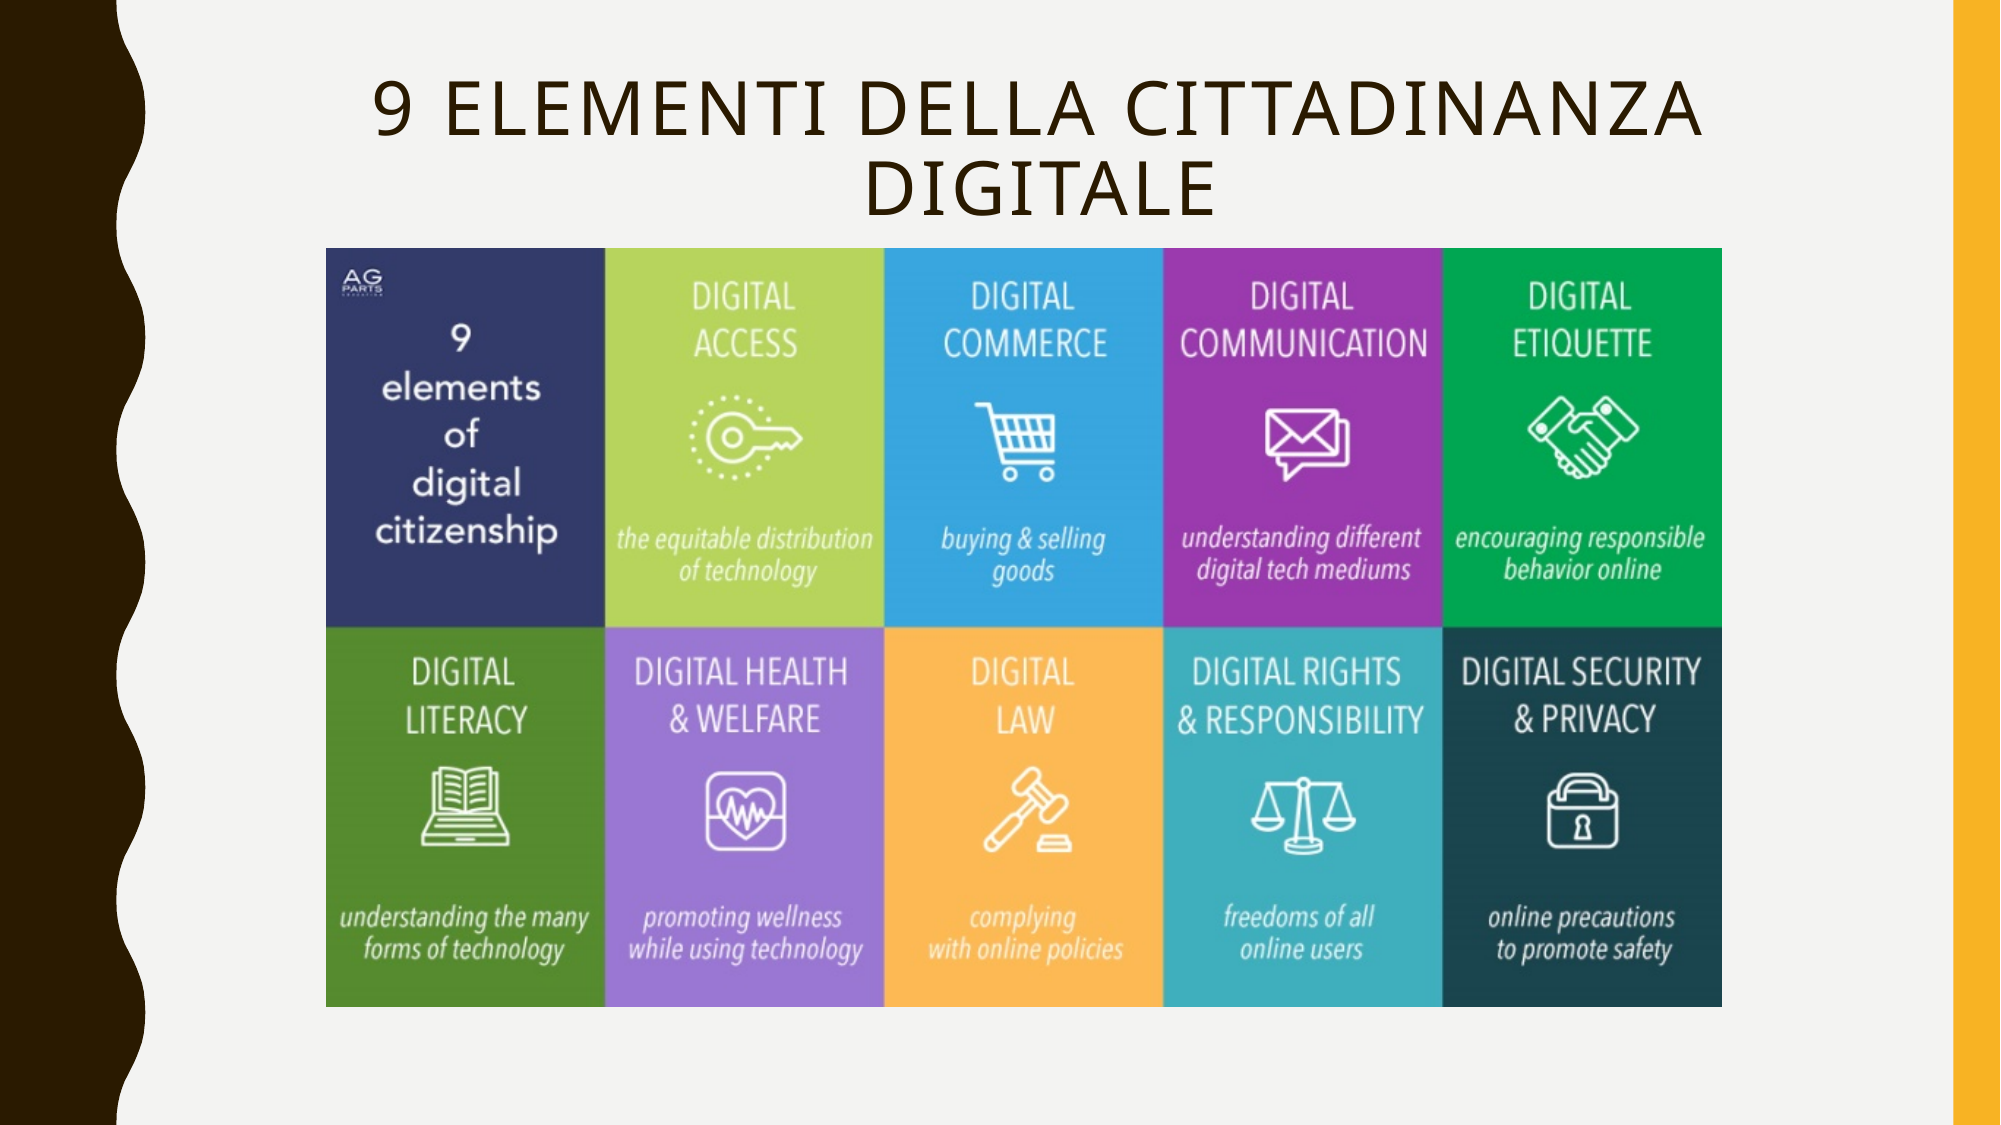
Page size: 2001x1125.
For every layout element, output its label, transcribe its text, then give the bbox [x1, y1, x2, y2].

title 9 ELEMENTI DELLA CITTADINANZA DIGITALE [205, 62, 1875, 308]
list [326, 248, 1722, 1007]
